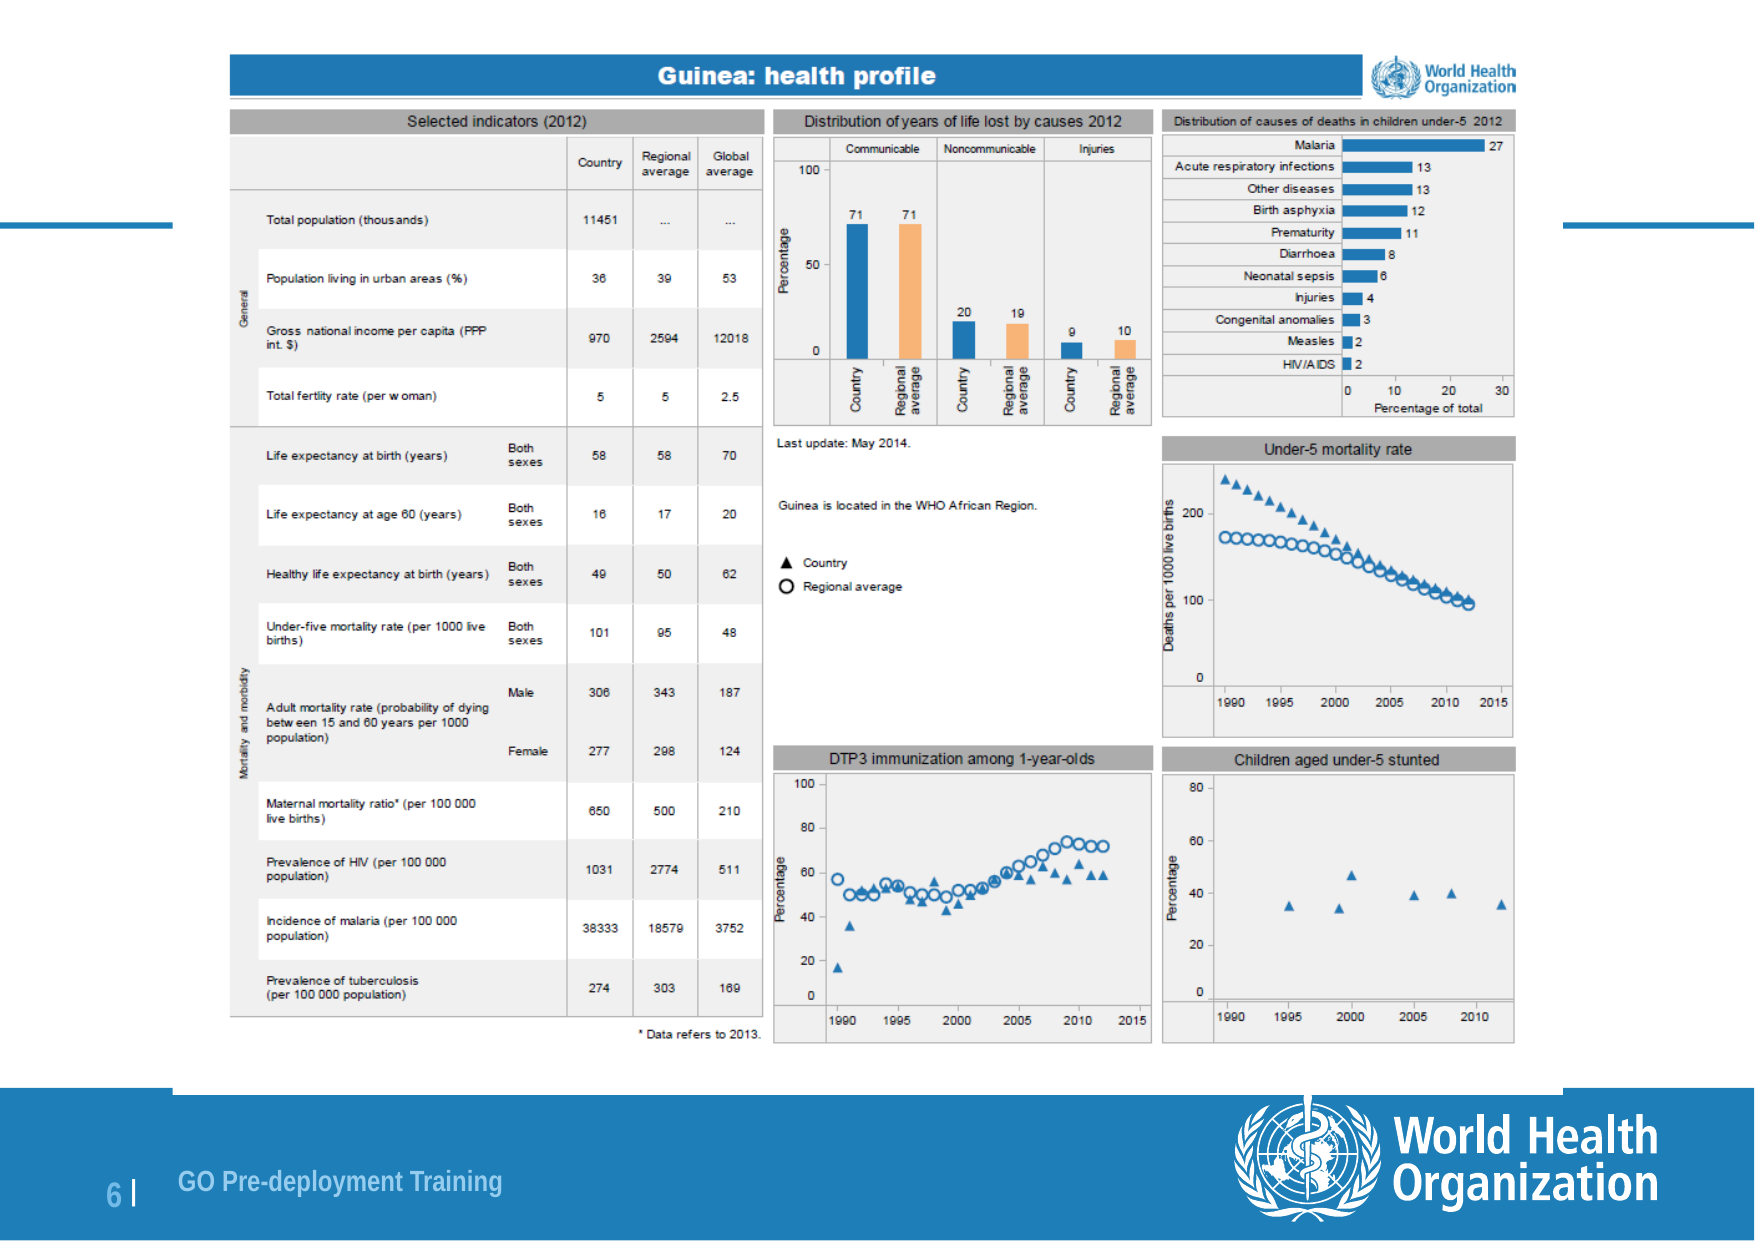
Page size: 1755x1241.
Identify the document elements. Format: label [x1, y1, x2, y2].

picture [172, 0, 1564, 1095]
